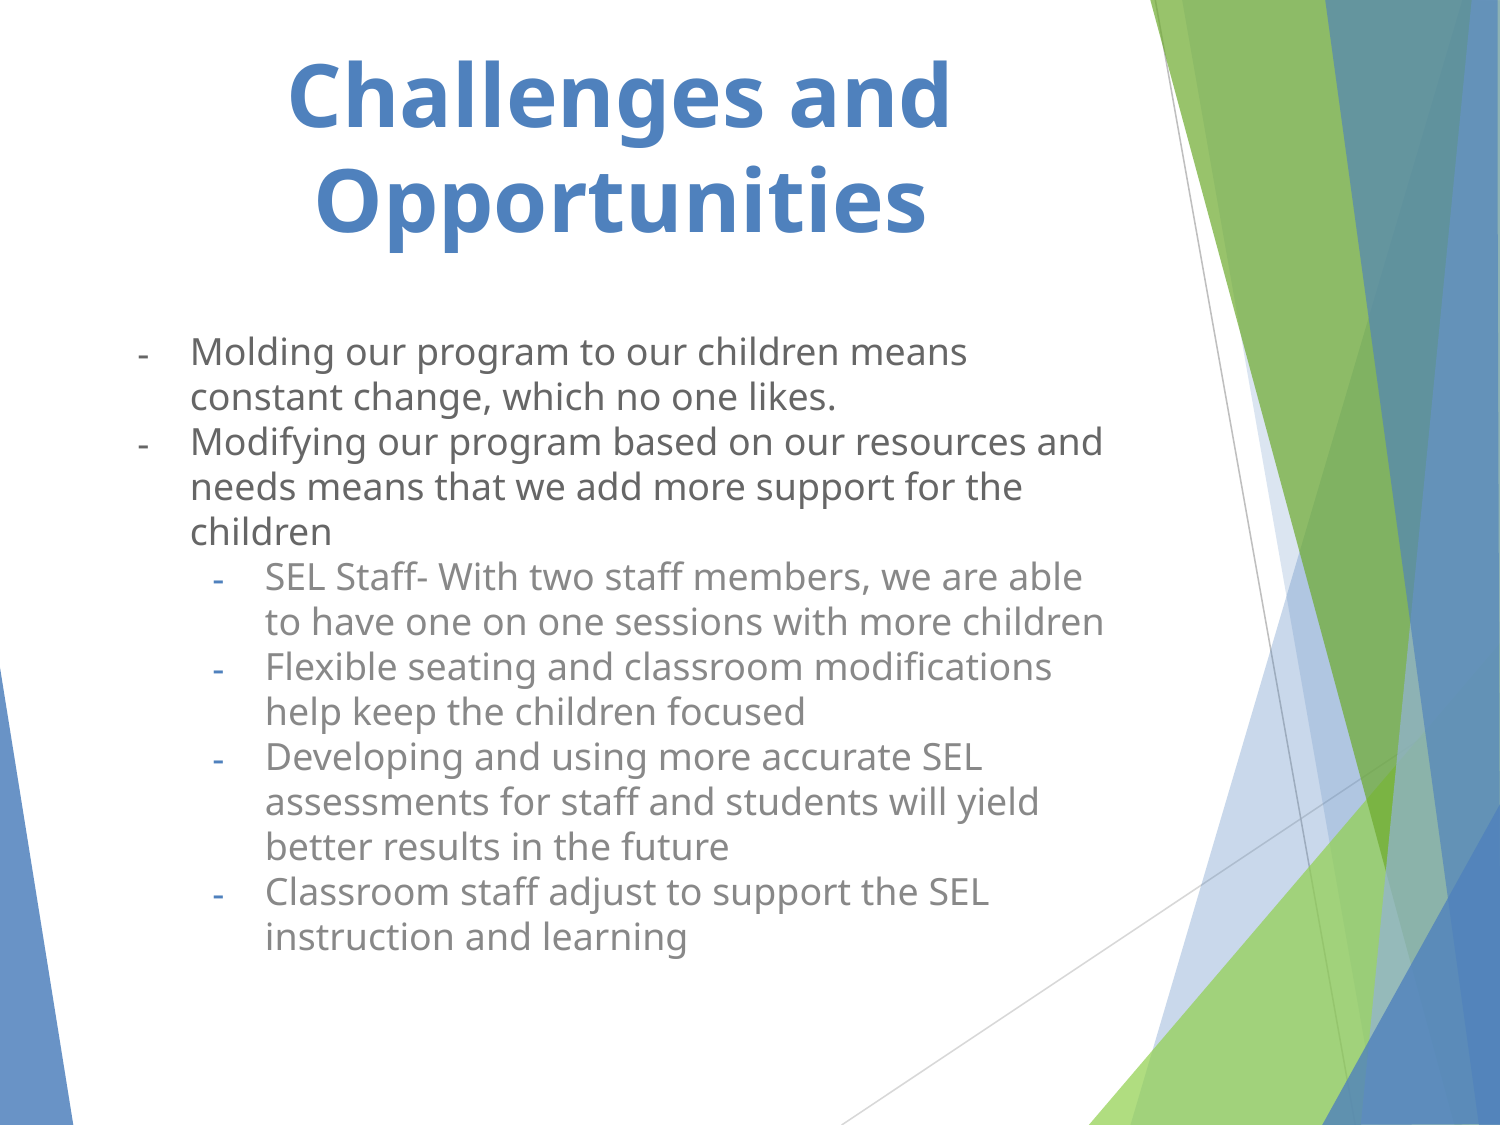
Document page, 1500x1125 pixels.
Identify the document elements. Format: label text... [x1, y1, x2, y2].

list Molding our program to our children means constant change, which no one likes. Modifying our program based on our resources and needs means that we add more support for the children SEL Staff- With two staff members, we are able to have one on one sessions with more children Flexible seating and classroom modifications help keep the children focused Developing and using more accurate SEL assessments for staff and students will yield better results in the future Classroom staff adjust to support the SEL instruction and learning [99, 291, 1142, 995]
title Challenges and Opportunities [99, 0, 1142, 291]
